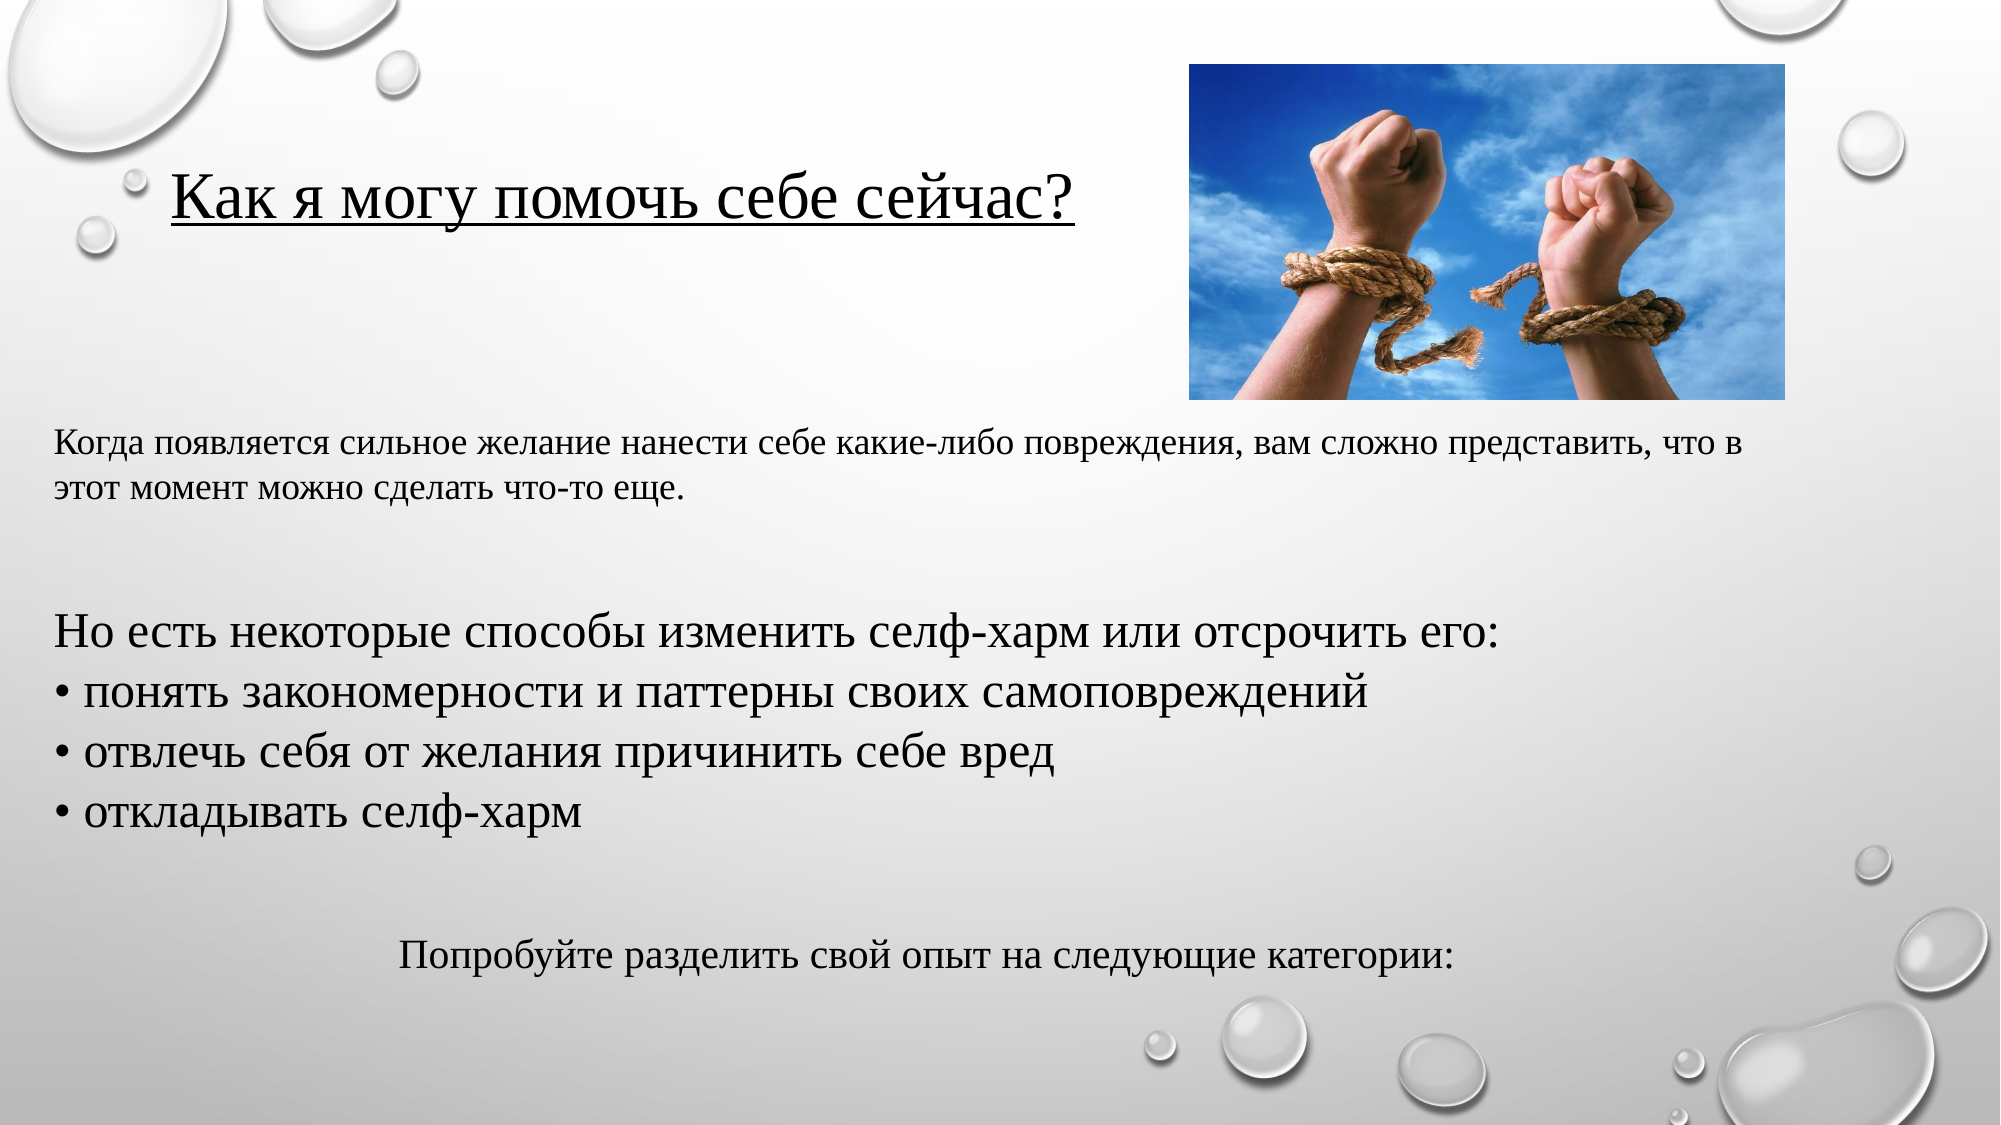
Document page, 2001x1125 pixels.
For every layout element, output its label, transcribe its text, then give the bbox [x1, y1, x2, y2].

text_box Как я могу помочь себе сейчас? Когда появляется сильное желание нанести себе какие-либо повреждения, вам сложно представить, что в этот момент можно сделать что-то еще. Но есть некоторые способы изменить селф-харм или отсрочить его: • понять закономерности и паттерны своих самоповреждений • отвлечь себя от желания причинить себе вред • откладывать селф-харм Попробуйте разделить свой опыт на следующие категории: [38, 64, 1815, 1120]
picture [0, 0, 2000, 1125]
